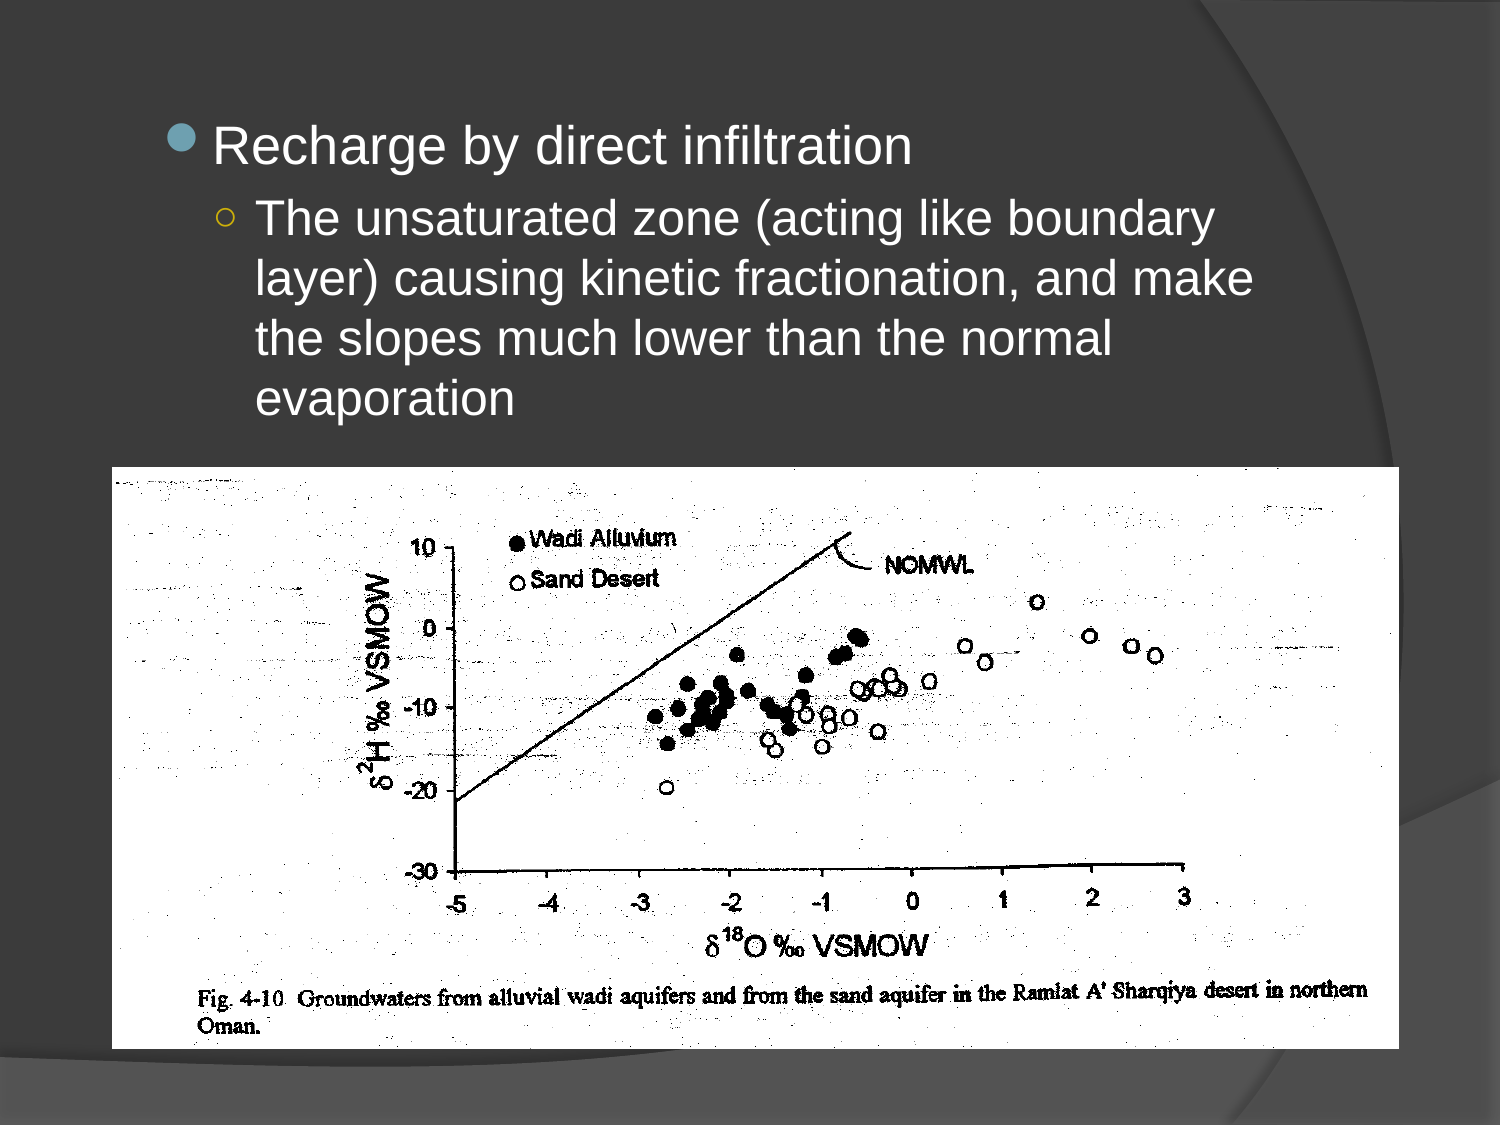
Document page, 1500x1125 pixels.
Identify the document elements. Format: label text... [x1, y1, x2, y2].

list Recharge by direct infiltration The unsaturated zone (acting like boundary layer) causing kinetic fractionation, and make the slopes much lower than the normal evaporation [75, 103, 1300, 846]
picture [111, 467, 1399, 1050]
